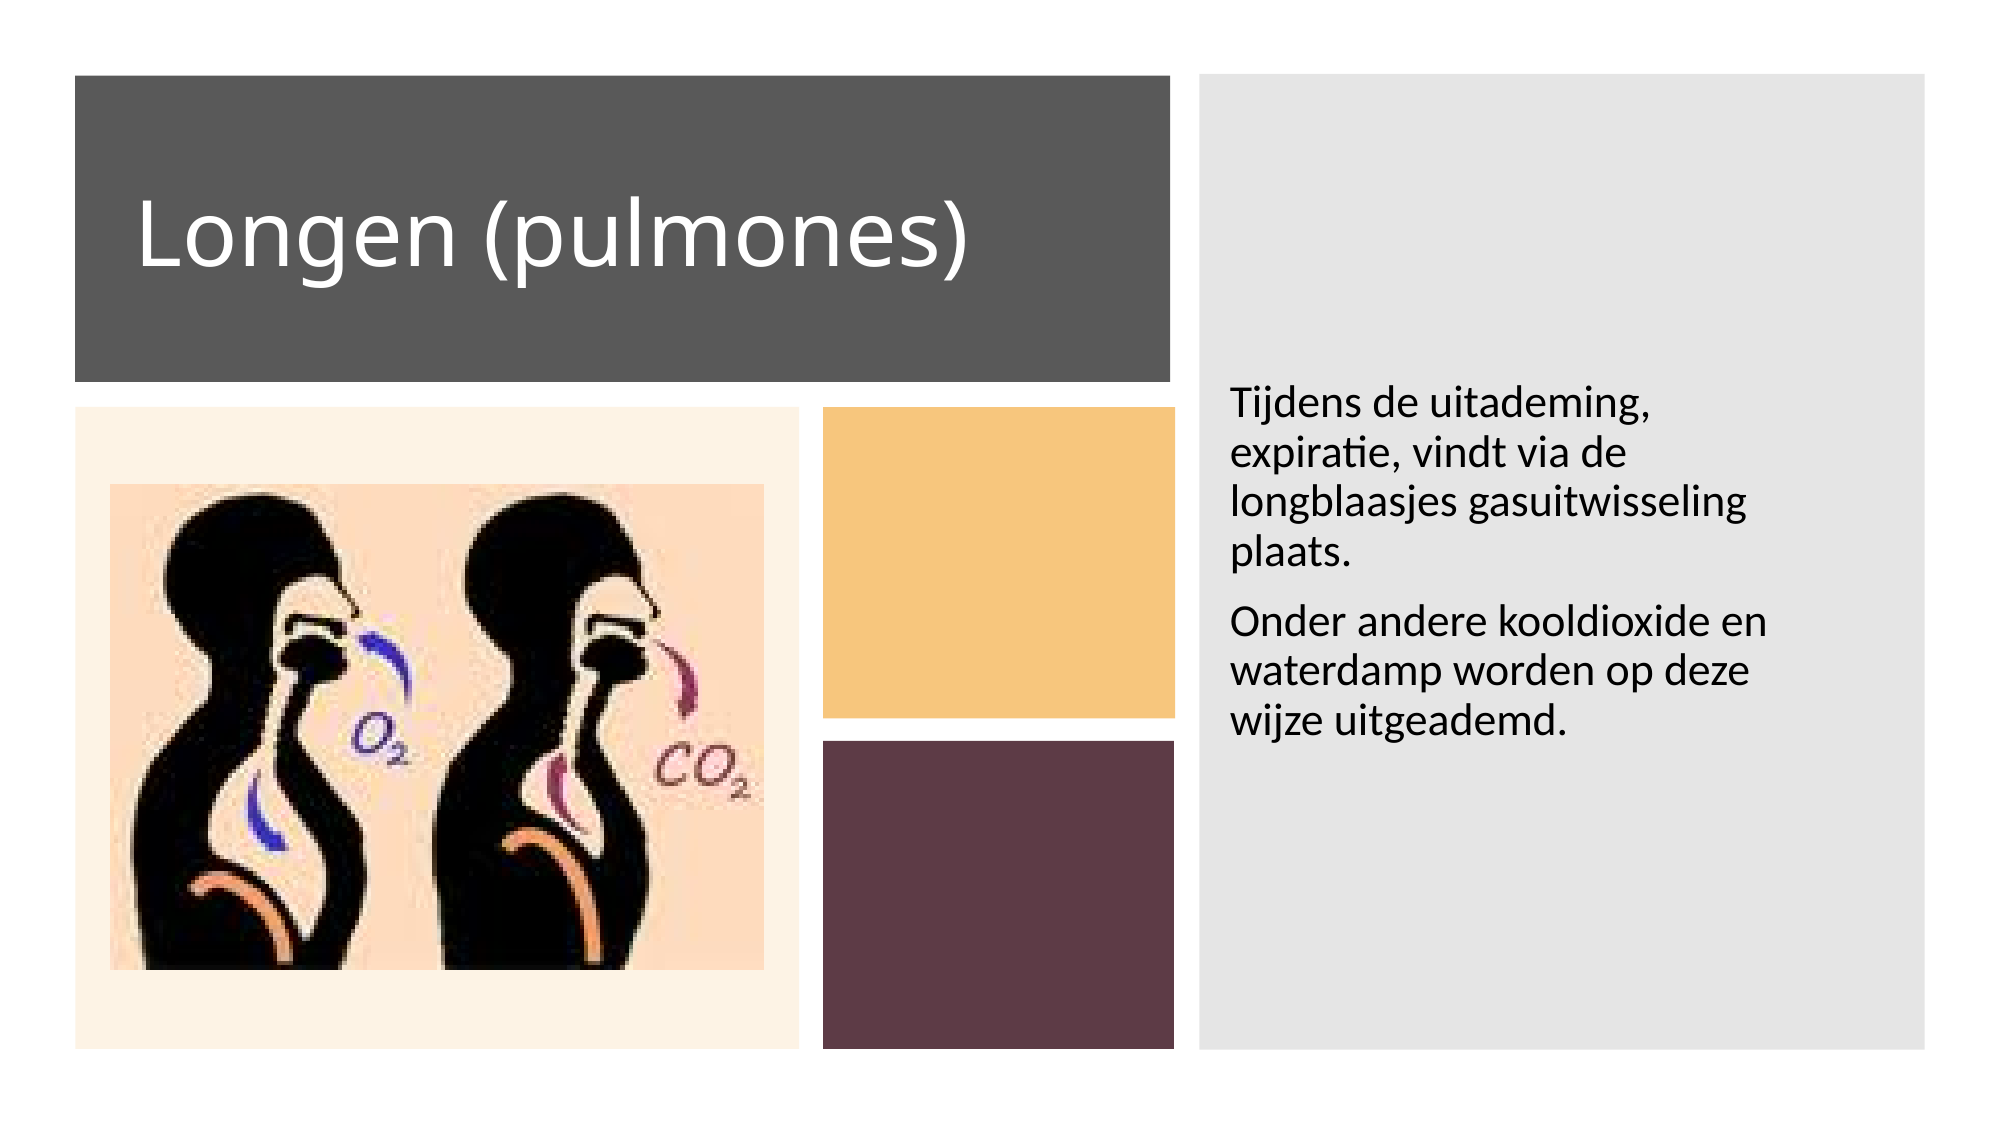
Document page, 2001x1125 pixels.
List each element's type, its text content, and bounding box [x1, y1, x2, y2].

picture [110, 484, 764, 970]
text_box [1198, 73, 1926, 1051]
title Longen (pulmones) [119, 119, 1119, 354]
list Tijdens de uitademing, expiratie, vindt via de longblaasjes gasuitwisseling plaats. Onder andere kooldioxide en waterdamp worden op deze wijze uitgeademd. [1214, 147, 1850, 976]
text_box [74, 406, 800, 1050]
text_box [822, 406, 1176, 719]
text_box [822, 740, 1175, 1050]
text_box [74, 75, 1171, 383]
